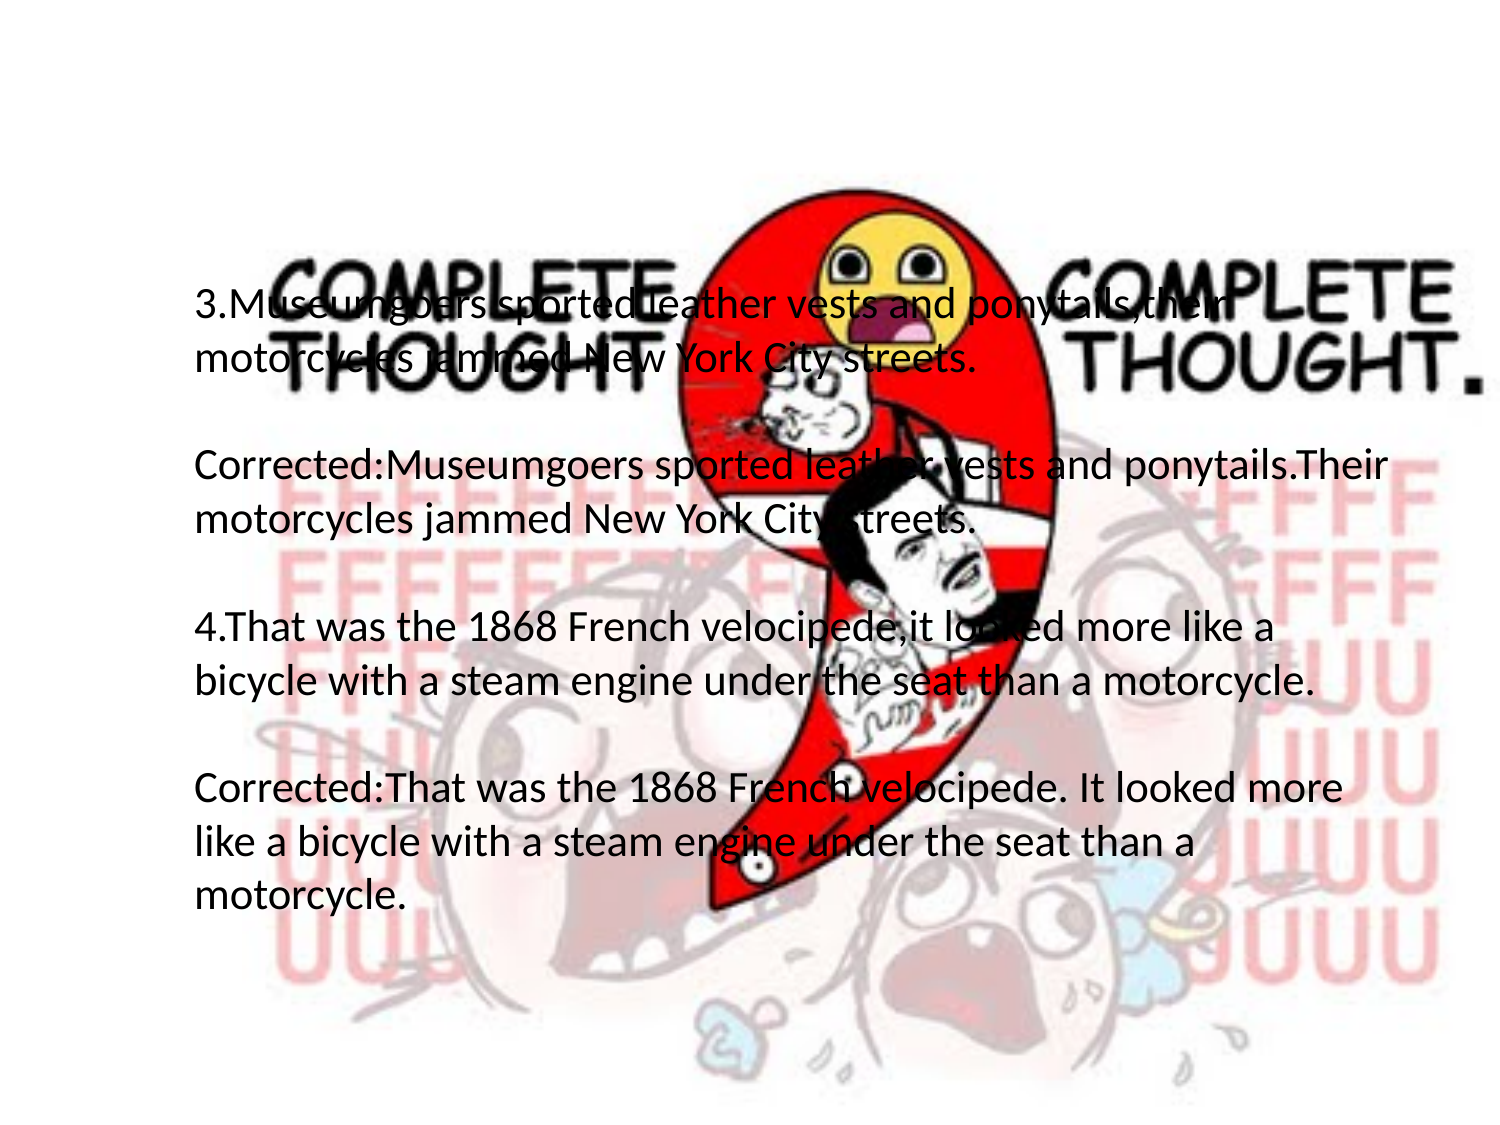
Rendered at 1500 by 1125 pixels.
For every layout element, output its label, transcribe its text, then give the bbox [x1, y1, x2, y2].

picture [242, 125, 1500, 1125]
title 3.Museumgoers sported leather vests and ponytails,their motorcycles jammed New York City streets. Corrected:Museumgoers sported leather vests and ponytails.Their motorcycles jammed New York City streets. 4.That was the 1868 French velocipede,it looked more like a bicycle with a steam engine under the seat than a motorcycle. Corrected:That was the 1868 French velocipede. It looked more like a bicycle with a steam engine under the seat than a motorcycle. [75, 45, 1425, 1094]
